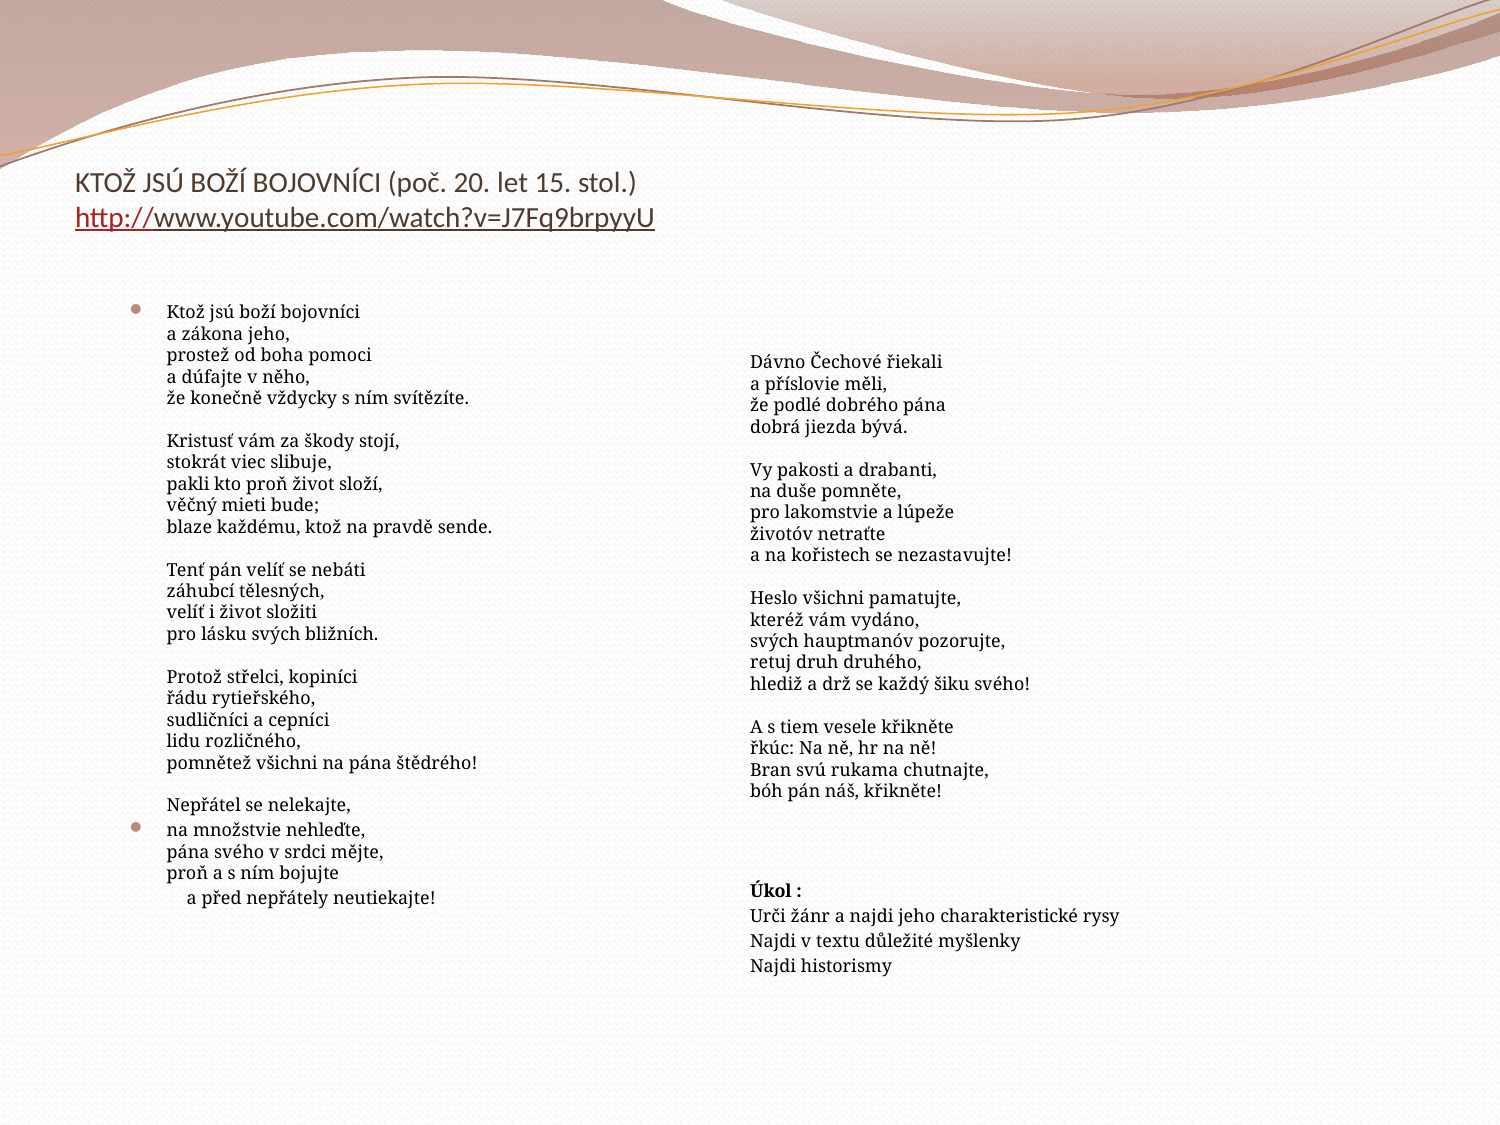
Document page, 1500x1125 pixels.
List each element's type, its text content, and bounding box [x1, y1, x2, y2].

title KTOŽ JSÚ BOŽÍ BOJOVNÍCI (poč. 20. let 15. stol.) http://www.youtube.com/watch?v=J7Fq9brpyyU [74, 115, 1426, 304]
list Ktož jsú boží bojovníci a zákona jeho, prostež od boha pomoci a dúfajte v něho, že konečně vždycky s ním svítězíte. Kristusť vám za škody stojí, stokrát viec slibuje, pakli kto proň život složí, věčný mieti bude; blaze každému, ktož na pravdě sende. Tenť pán velíť se nebáti záhubcí tělesných, velíť i život složiti pro lásku svých bližních. Protož střelci, kopiníci řádu rytieřského, sudličníci a cepníci lidu rozličného, pomnětež všichni na pána štědrého! Nepřátel se nelekajte, na množstvie nehleďte, pána svého v srdci mějte, proň a s ním bojujte a před nepřátely neutiekajte! Dávno Čechové řiekali a příslovie měli, že podlé dobrého pána dobrá jiezda bývá. Vy pakosti a drabanti, na duše pomněte, pro lakomstvie a lúpeže životóv netraťte a na kořistech se nezastavujte! Heslo všichni pamatujte, kteréž vám vydáno, svých hauptmanóv pozorujte, retuj druh druhého, hlediž a drž se každý šiku svého! A s tiem vesele křikněte řkúc: Na ně, hr na ně! Bran svú rukama chutnajte, bóh pán náš, křikněte! Úkol : Urči žánr a najdi jeho charakteristické rysy Najdi v textu důležité myšlenky Najdi historismy [114, 243, 1386, 1006]
